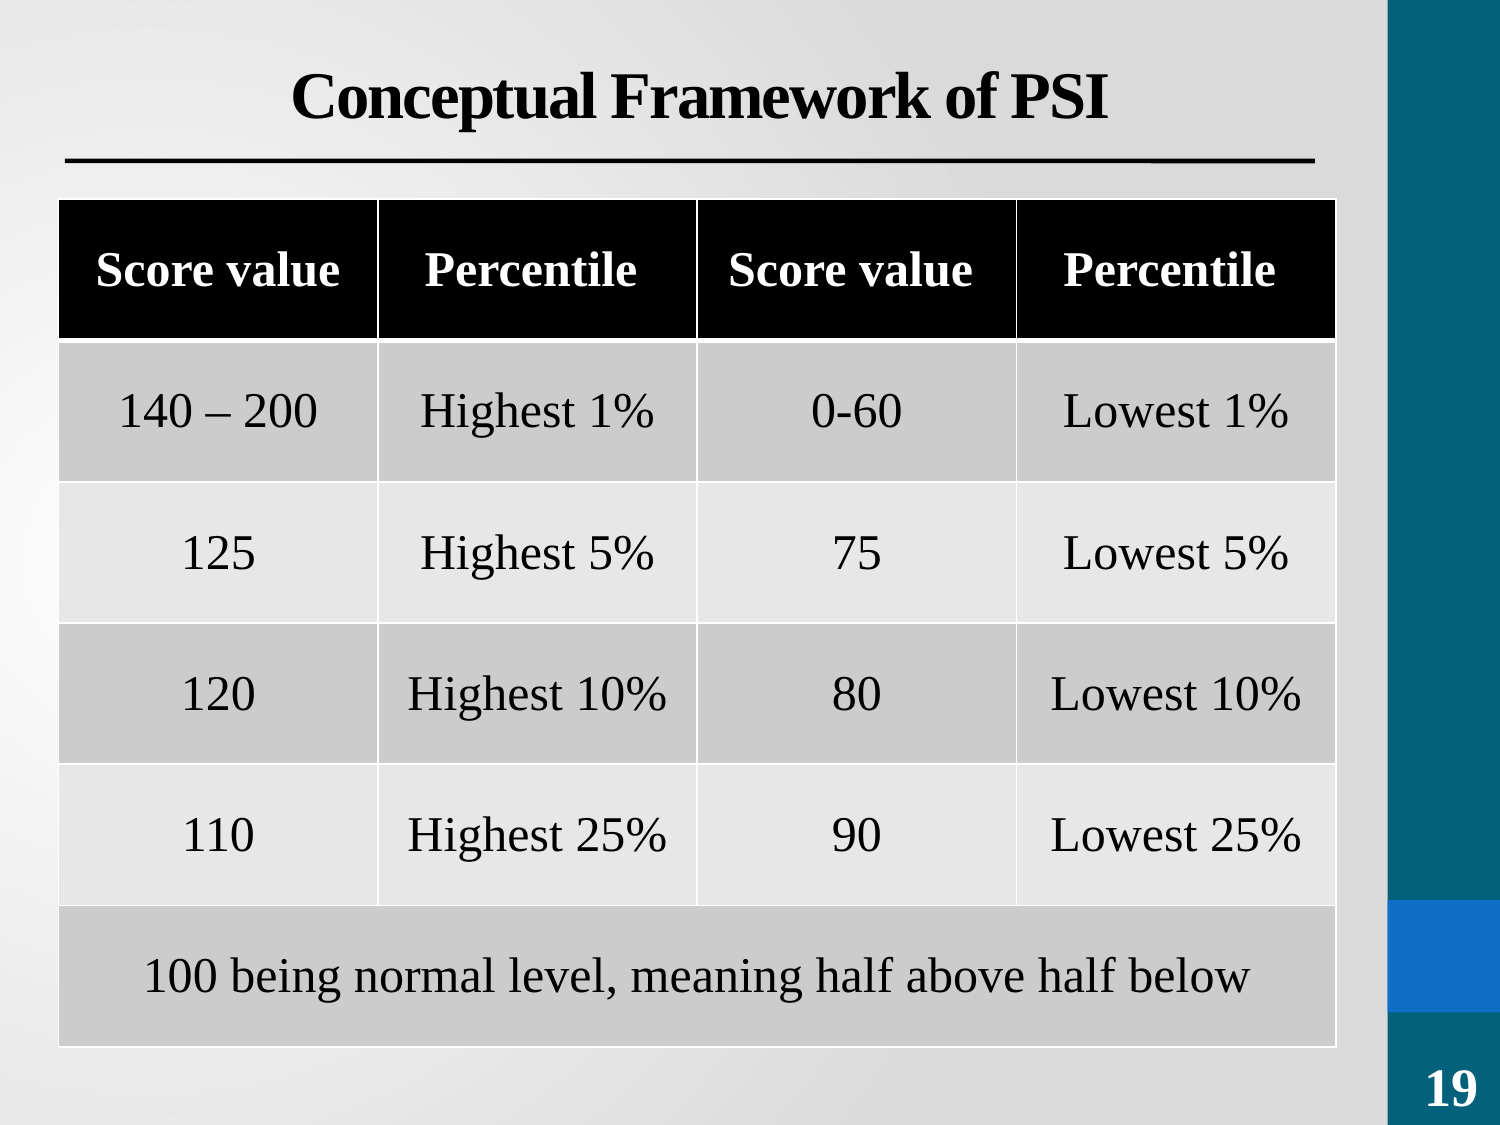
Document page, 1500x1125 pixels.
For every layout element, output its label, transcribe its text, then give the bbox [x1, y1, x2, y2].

table_cell Lowest 25% [1017, 765, 1335, 905]
table_header Score value [698, 200, 1016, 338]
table_cell 110 [59, 765, 377, 905]
table_cell 0-60 [698, 343, 1016, 481]
text_box Conceptual Framework of PSI [75, 45, 1325, 129]
table_cell Lowest 10% [1017, 624, 1335, 763]
table_cell 100 being normal level, meaning half above half below [59, 906, 1335, 1046]
table_cell 125 [59, 483, 377, 622]
table_cell Highest 25% [379, 765, 696, 905]
table_cell 140 – 200 [59, 343, 377, 481]
table_cell Lowest 1% [1017, 343, 1335, 481]
table_cell 75 [698, 483, 1016, 622]
text_box 19 [1403, 1045, 1500, 1125]
table_cell Highest 5% [379, 483, 696, 622]
table_cell 80 [698, 624, 1016, 763]
table_header Percentile [1017, 200, 1335, 338]
table_cell Highest 10% [379, 624, 696, 763]
table_header Percentile [379, 200, 696, 338]
table_header Score value [59, 200, 377, 338]
table_cell 90 [698, 765, 1016, 905]
table_cell Lowest 5% [1017, 483, 1335, 622]
table_cell Highest 1% [379, 343, 696, 481]
table_cell 120 [59, 624, 377, 763]
